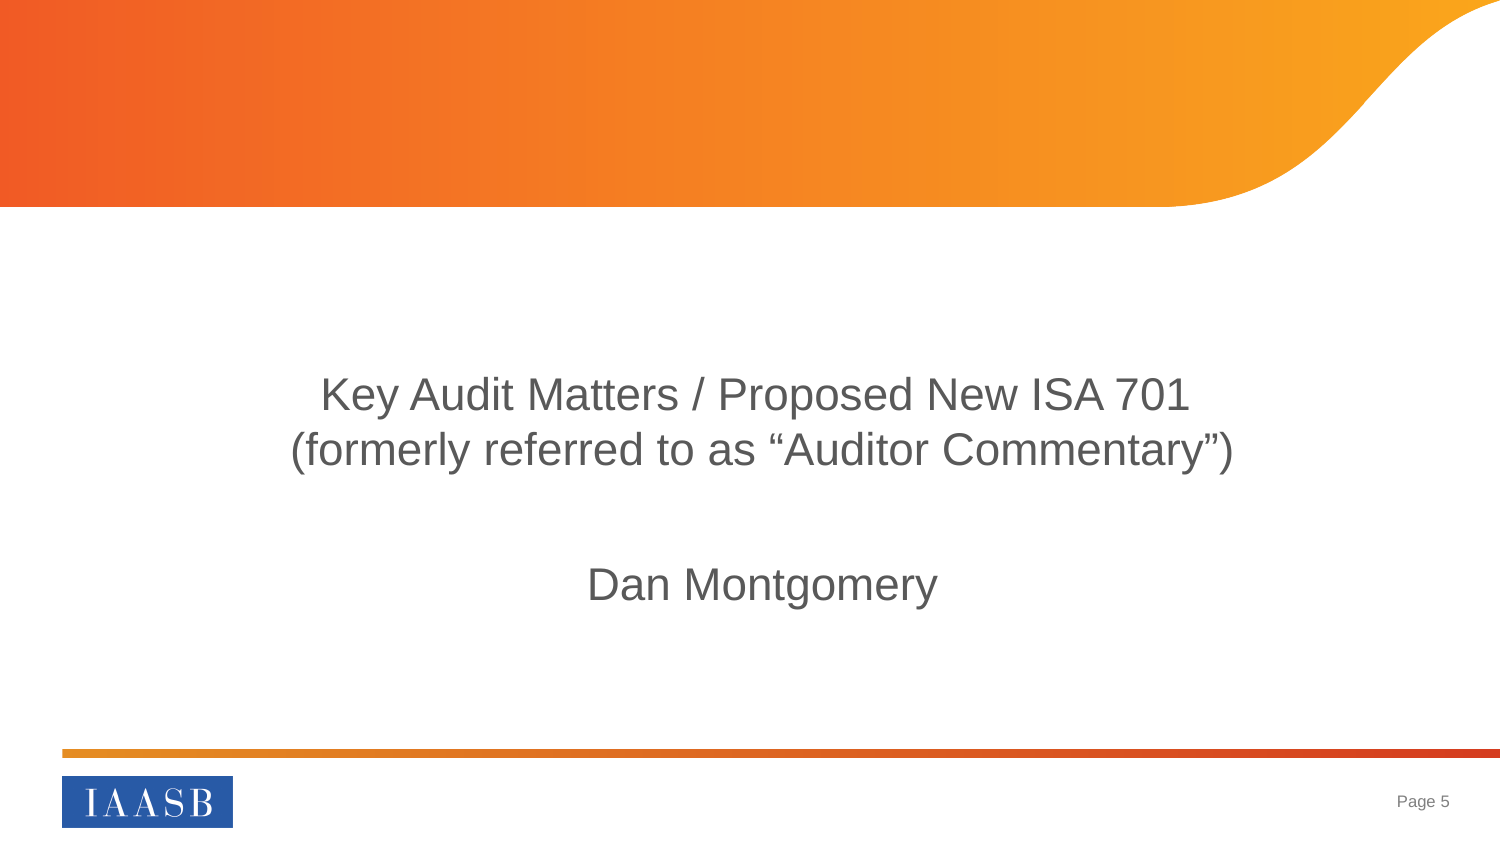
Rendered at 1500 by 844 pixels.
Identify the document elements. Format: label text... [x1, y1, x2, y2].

picture [0, 0, 1500, 207]
list Key Audit Matters / Proposed New ISA 701 (formerly referred to as “Auditor Commentary”) Dan Montgomery [50, 221, 1475, 772]
picture [62, 776, 233, 828]
